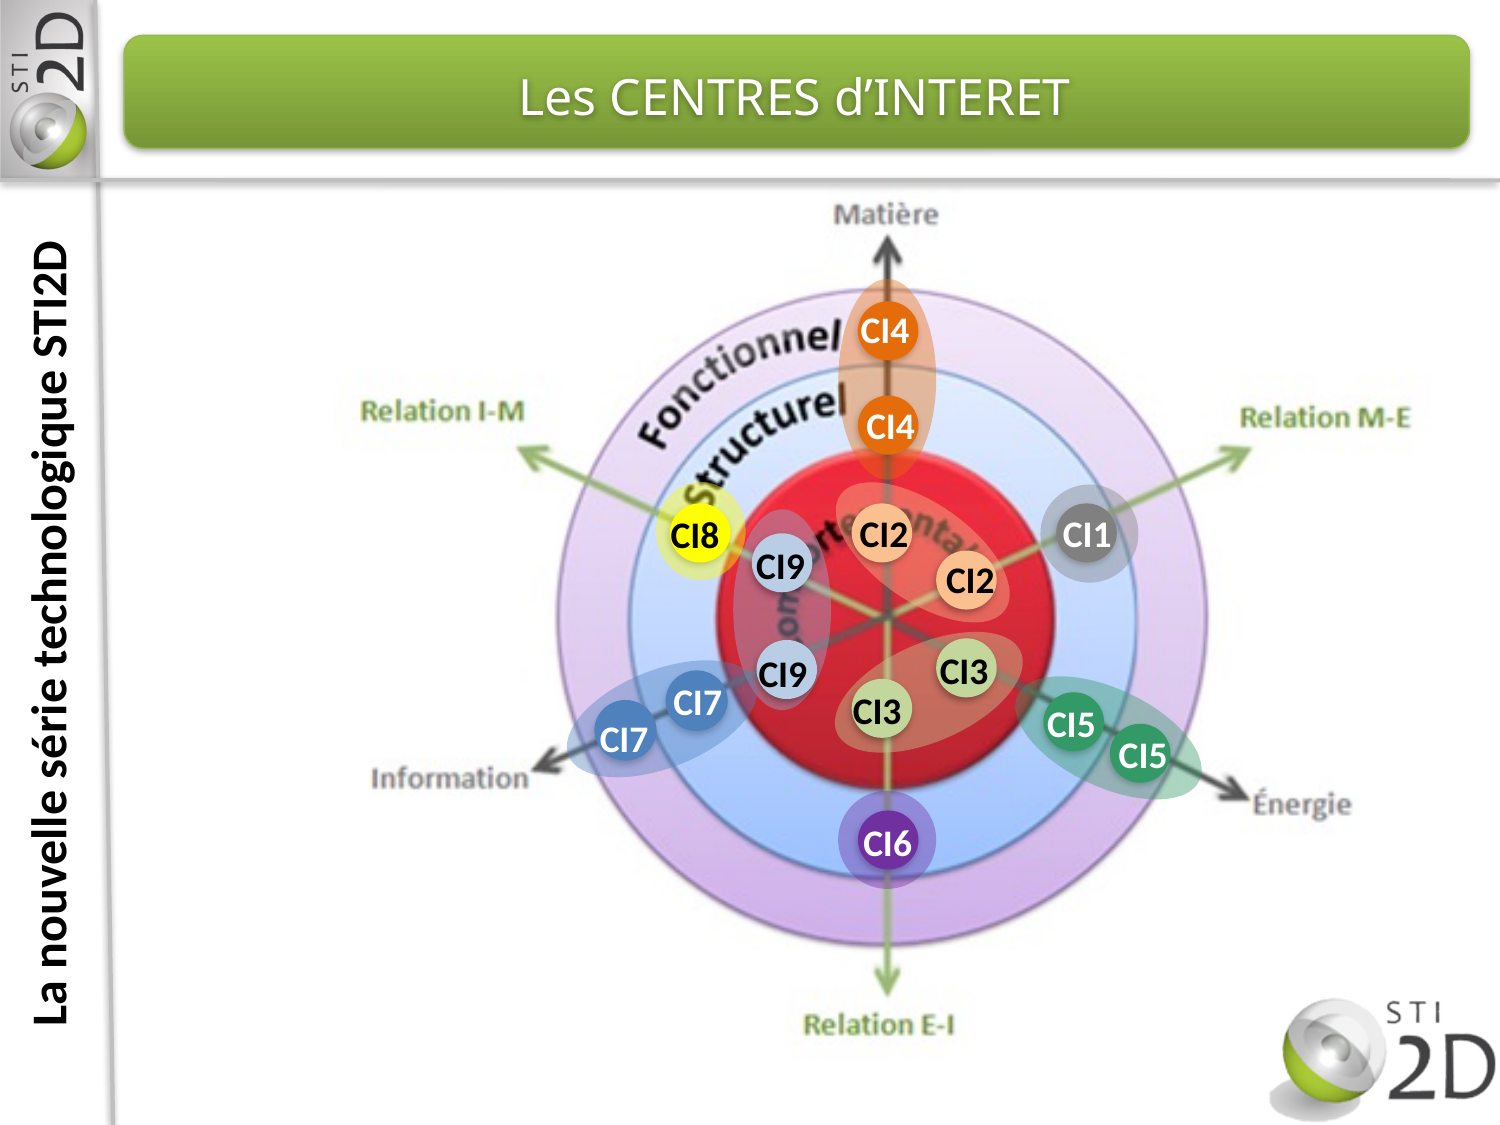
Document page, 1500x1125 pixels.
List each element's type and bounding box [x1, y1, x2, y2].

text_box [0, 0, 1500, 1125]
